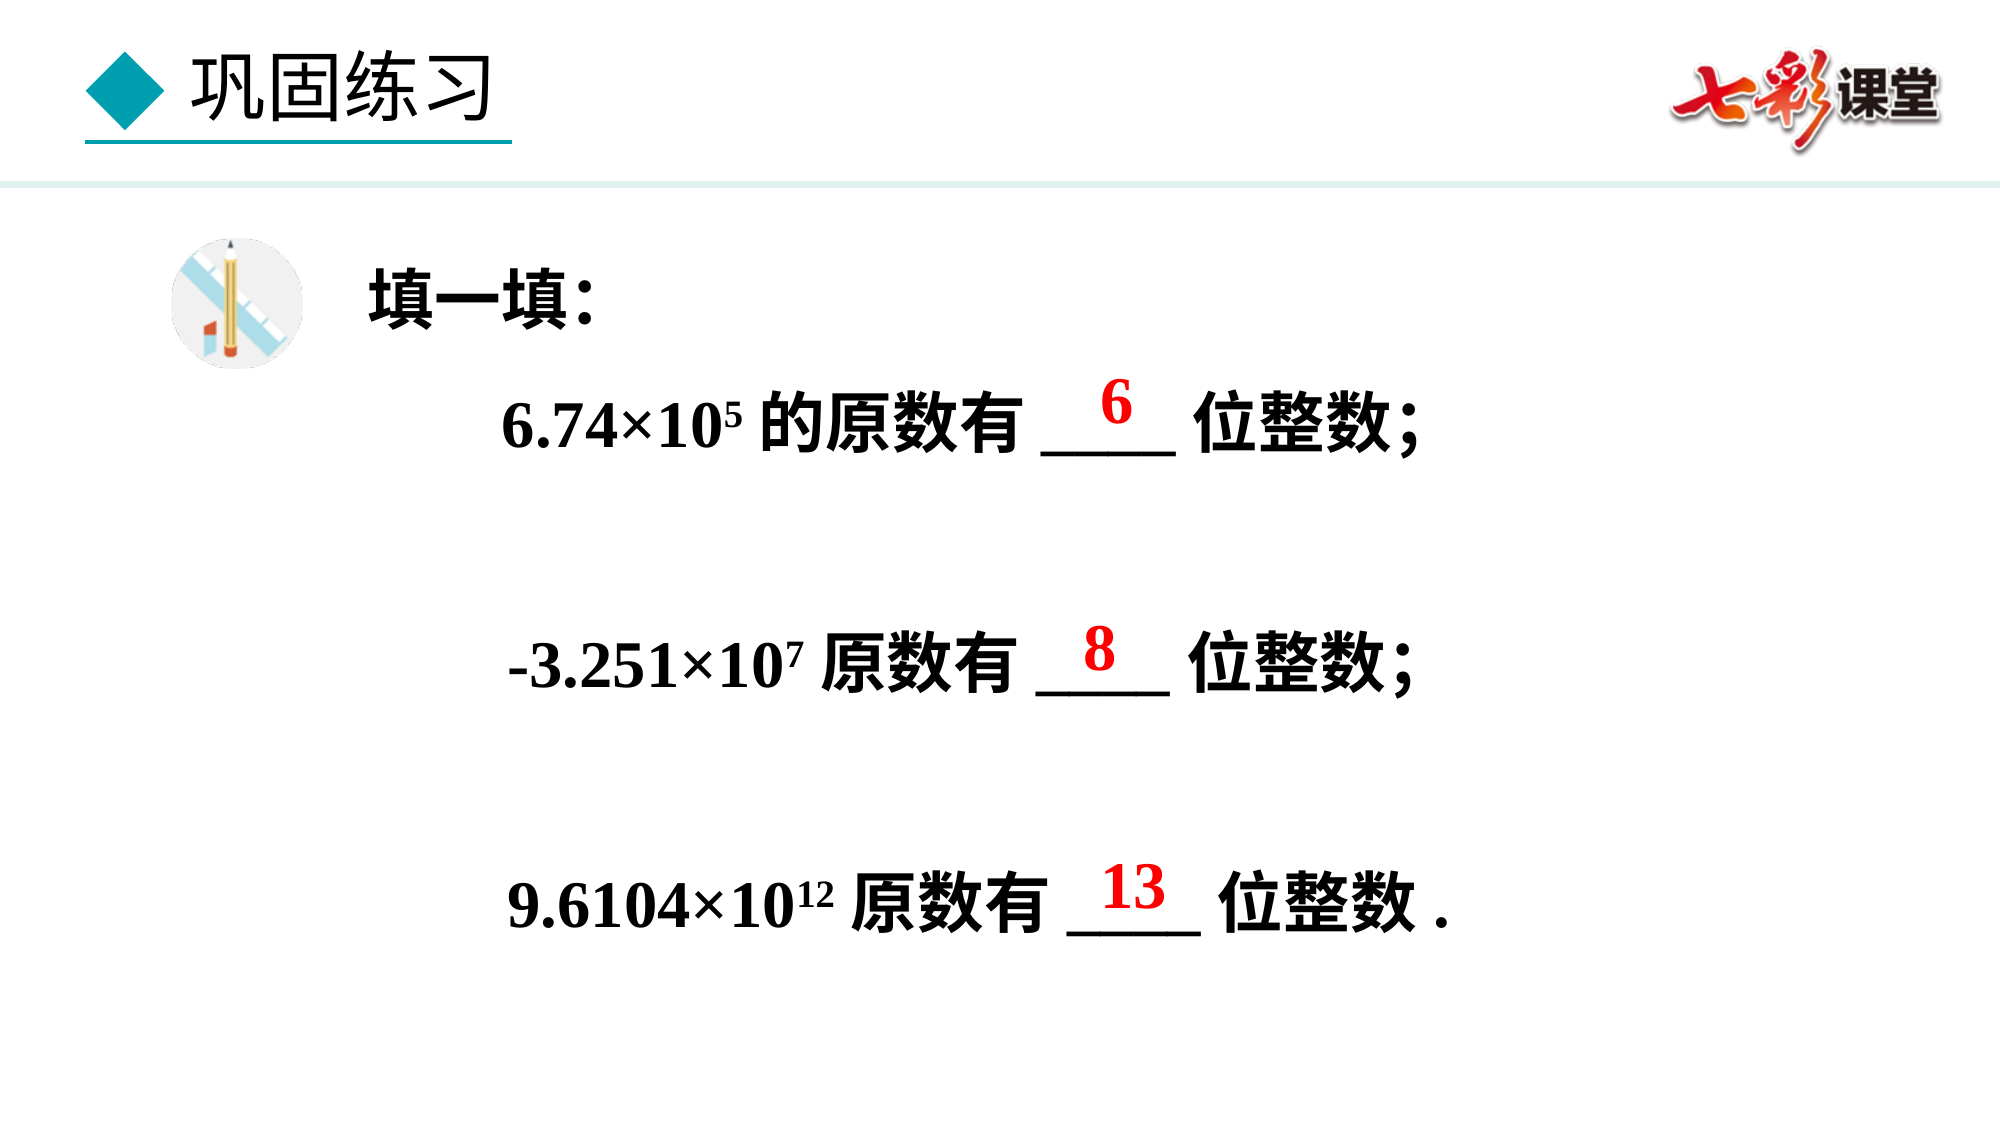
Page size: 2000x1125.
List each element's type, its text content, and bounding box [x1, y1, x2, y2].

text_box 13 [1079, 831, 1250, 932]
picture [171, 237, 303, 370]
text_box 6 [1079, 347, 1170, 448]
text_box 8 [1063, 593, 1154, 694]
picture [1666, 42, 1948, 157]
text_box 6.74×105的原数有____位整数； -3.251×107原数有____位整数； 9.6104×1012原数有____位整数. [436, 331, 1756, 951]
text_box 填一填： [347, 248, 821, 349]
